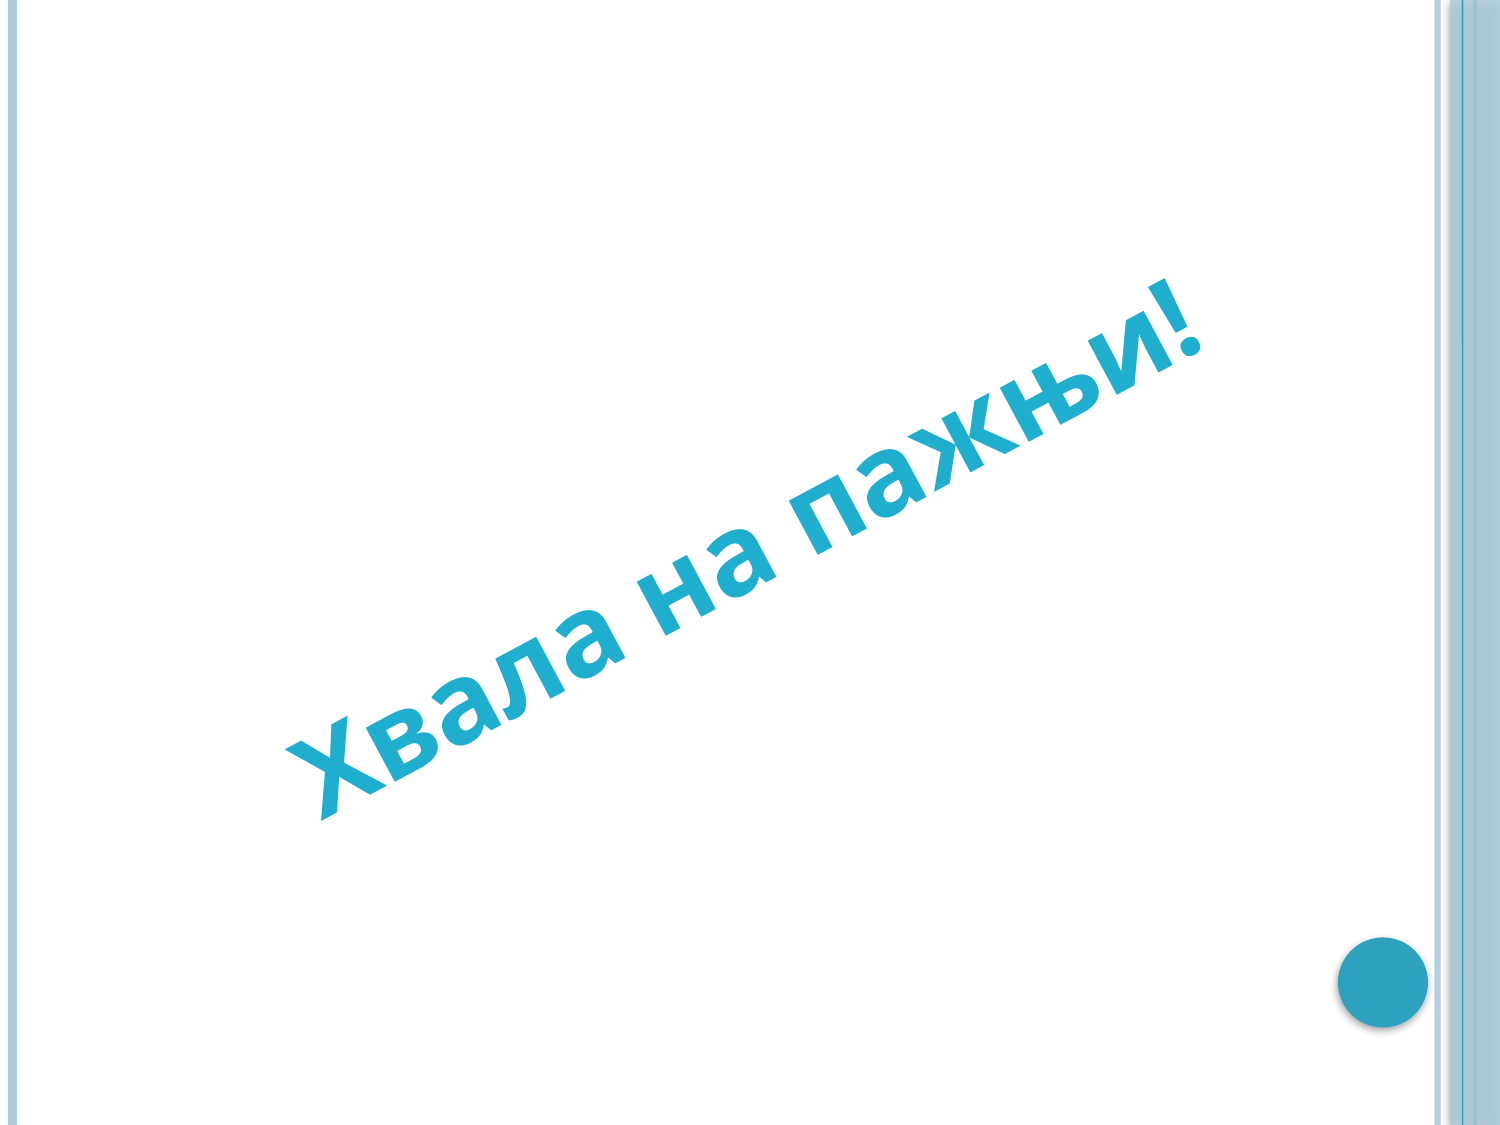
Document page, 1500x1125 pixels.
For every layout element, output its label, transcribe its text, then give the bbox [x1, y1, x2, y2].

text_box Хвала на пажњи! [196, 203, 1292, 885]
